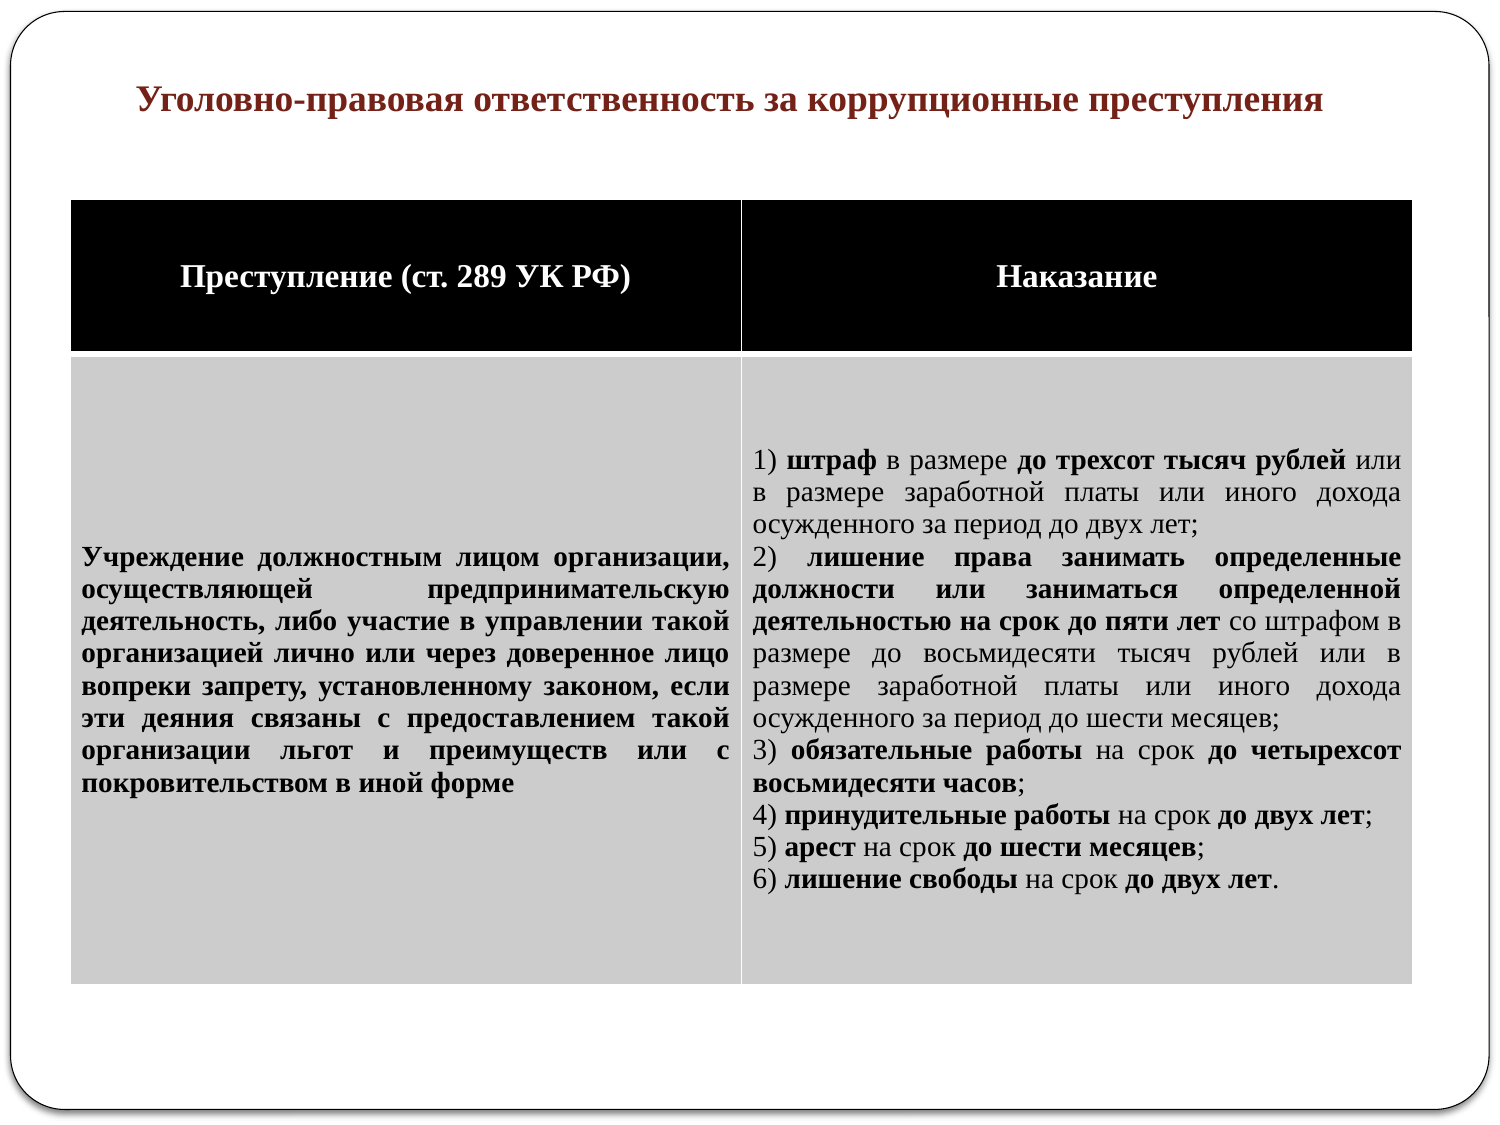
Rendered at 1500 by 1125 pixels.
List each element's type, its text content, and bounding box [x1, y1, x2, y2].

text_box Уголовно-правовая ответственность за коррупционные преступления [58, 58, 1402, 135]
table_cell Учреждение должностным лицом организации, осуществляющей предпринимательскую деятельность, либо участие в управлении такой организацией лично или через доверенное лицо вопреки запрету, установленному законом, если эти деяния связаны с предоставлением такой организации льгот и преимуществ или с покровительством в иной форме [71, 357, 741, 984]
table_header Наказание [742, 200, 1412, 351]
table_header Преступление (ст. 289 УК РФ) [71, 200, 741, 351]
table_cell 1) штраф в размере до трехсот тысяч рублей или в размере заработной платы или иного дохода осужденного за период до двух лет; 2) лишение права занимать определенные должности или заниматься определенной деятельностью на срок до пяти лет со штрафом в размере до восьмидесяти тысяч рублей или в размере заработной платы или иного дохода осужденного за период до шести месяцев; 3) обязательные работы на срок до четырехсот восьмидесяти часов; 4) принудительные работы на срок до двух лет; 5) арест на срок до шести месяцев; 6) лишение свободы на срок до двух лет. [742, 357, 1412, 984]
